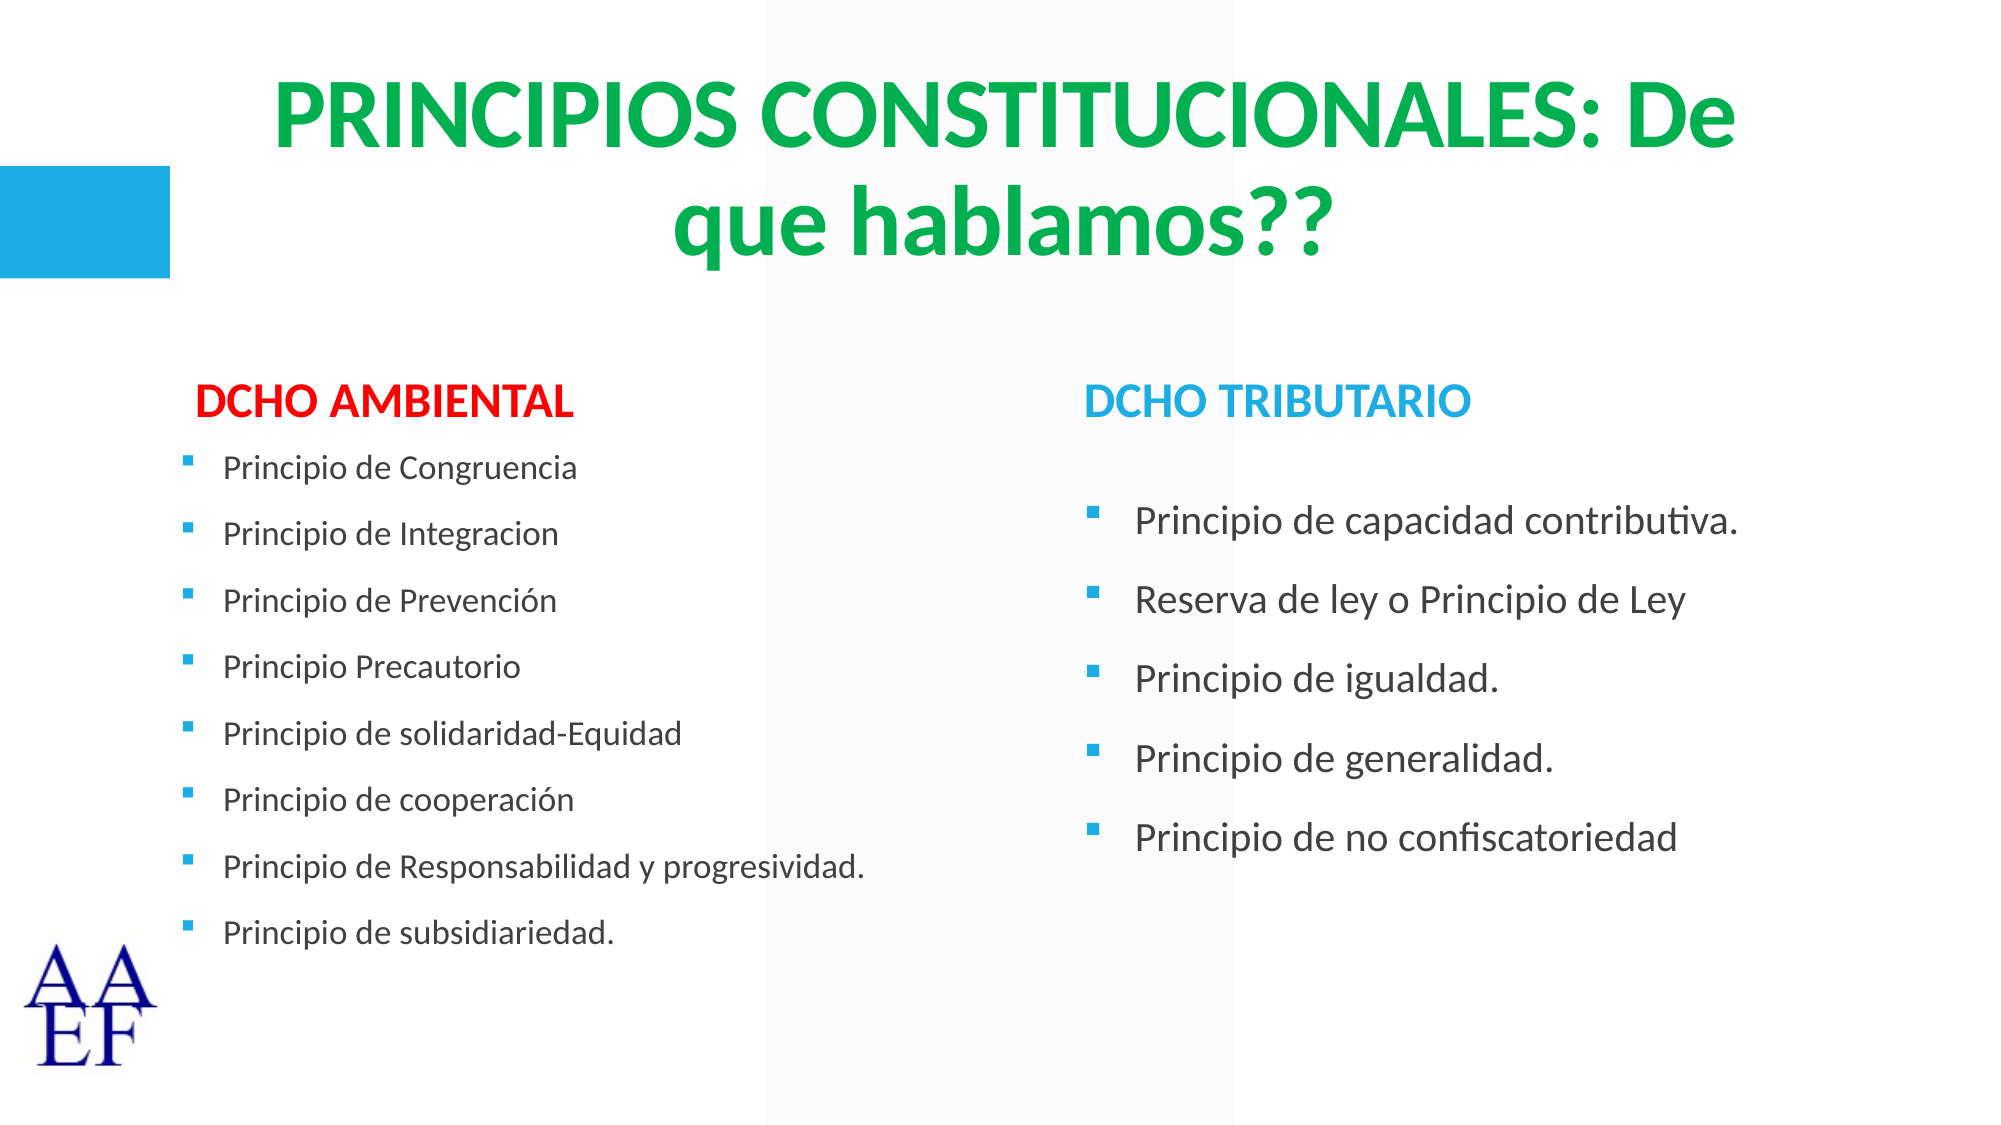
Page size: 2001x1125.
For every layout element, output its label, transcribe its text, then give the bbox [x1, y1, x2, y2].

picture [23, 924, 158, 1088]
list Principio de Congruencia Principio de Integracion Principio de Prevención Principio Precautorio Principio de solidaridad-Equidad Principio de cooperación Principio de Responsabilidad y progresividad. Principio de subsidiariedad. [180, 436, 956, 963]
title PRINCIPIOS CONSTITUCIONALES: De que hablamos?? [180, 47, 1830, 285]
list Principio de capacidad contributiva. Reserva de ley o Principio de Ley Principio de igualdad. Principio de generalidad. Principio de no confiscatoriedad [1083, 485, 1845, 963]
list Dcho ambiental [180, 337, 942, 436]
list DCHO TRIBUTARIO [1068, 337, 1830, 459]
